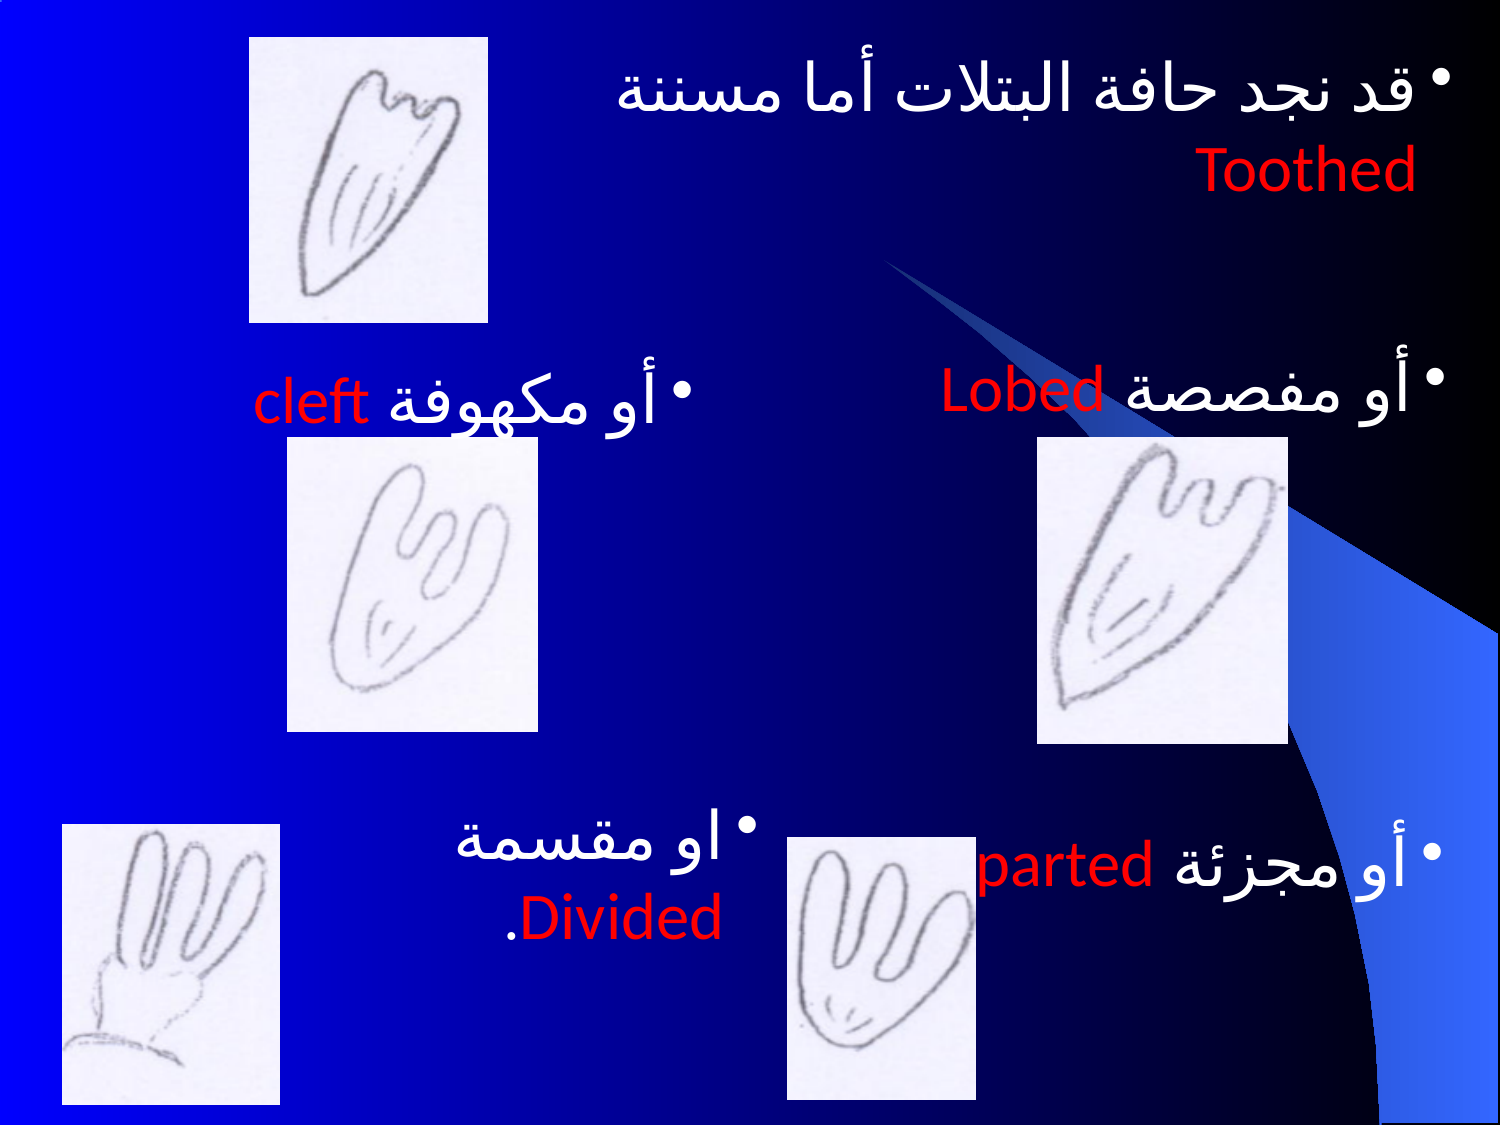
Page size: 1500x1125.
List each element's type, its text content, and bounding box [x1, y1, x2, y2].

text_box أو مجزئة parted [924, 812, 1460, 908]
picture [287, 437, 538, 732]
text_box او مقسمة Divided. [237, 785, 775, 961]
picture [62, 824, 280, 1105]
picture [787, 837, 976, 1101]
text_box أو مفصصة Lobed [912, 337, 1463, 433]
picture [249, 37, 488, 323]
text_box قد نجد حافة البتلات أما مسننة Toothed [537, 37, 1469, 213]
picture [1037, 437, 1288, 745]
text_box أو مكهوفة cleft [137, 349, 711, 445]
